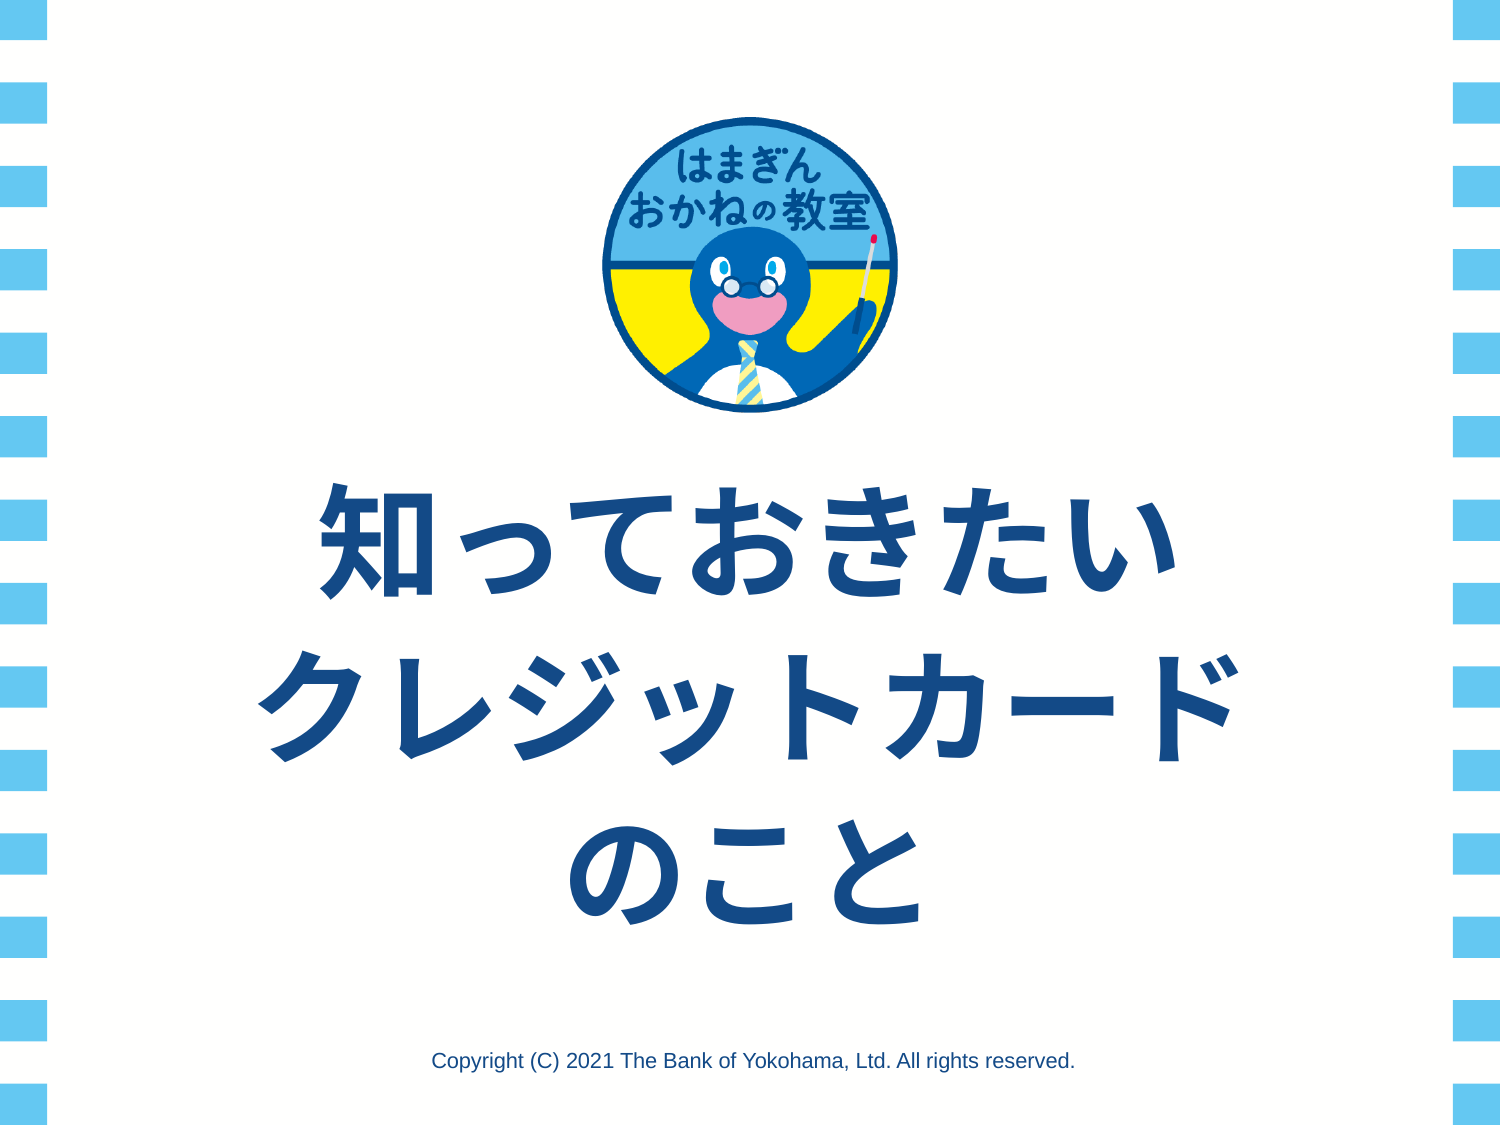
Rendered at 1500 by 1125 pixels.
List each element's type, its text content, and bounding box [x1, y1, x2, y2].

picture [602, 117, 898, 413]
text_box Copyright (C) 2021 The Bank of Yokohama, Ltd. All rights reserved. [407, 1046, 1092, 1074]
title 知っておきたい クレジットカード のこと [64, 442, 1436, 897]
